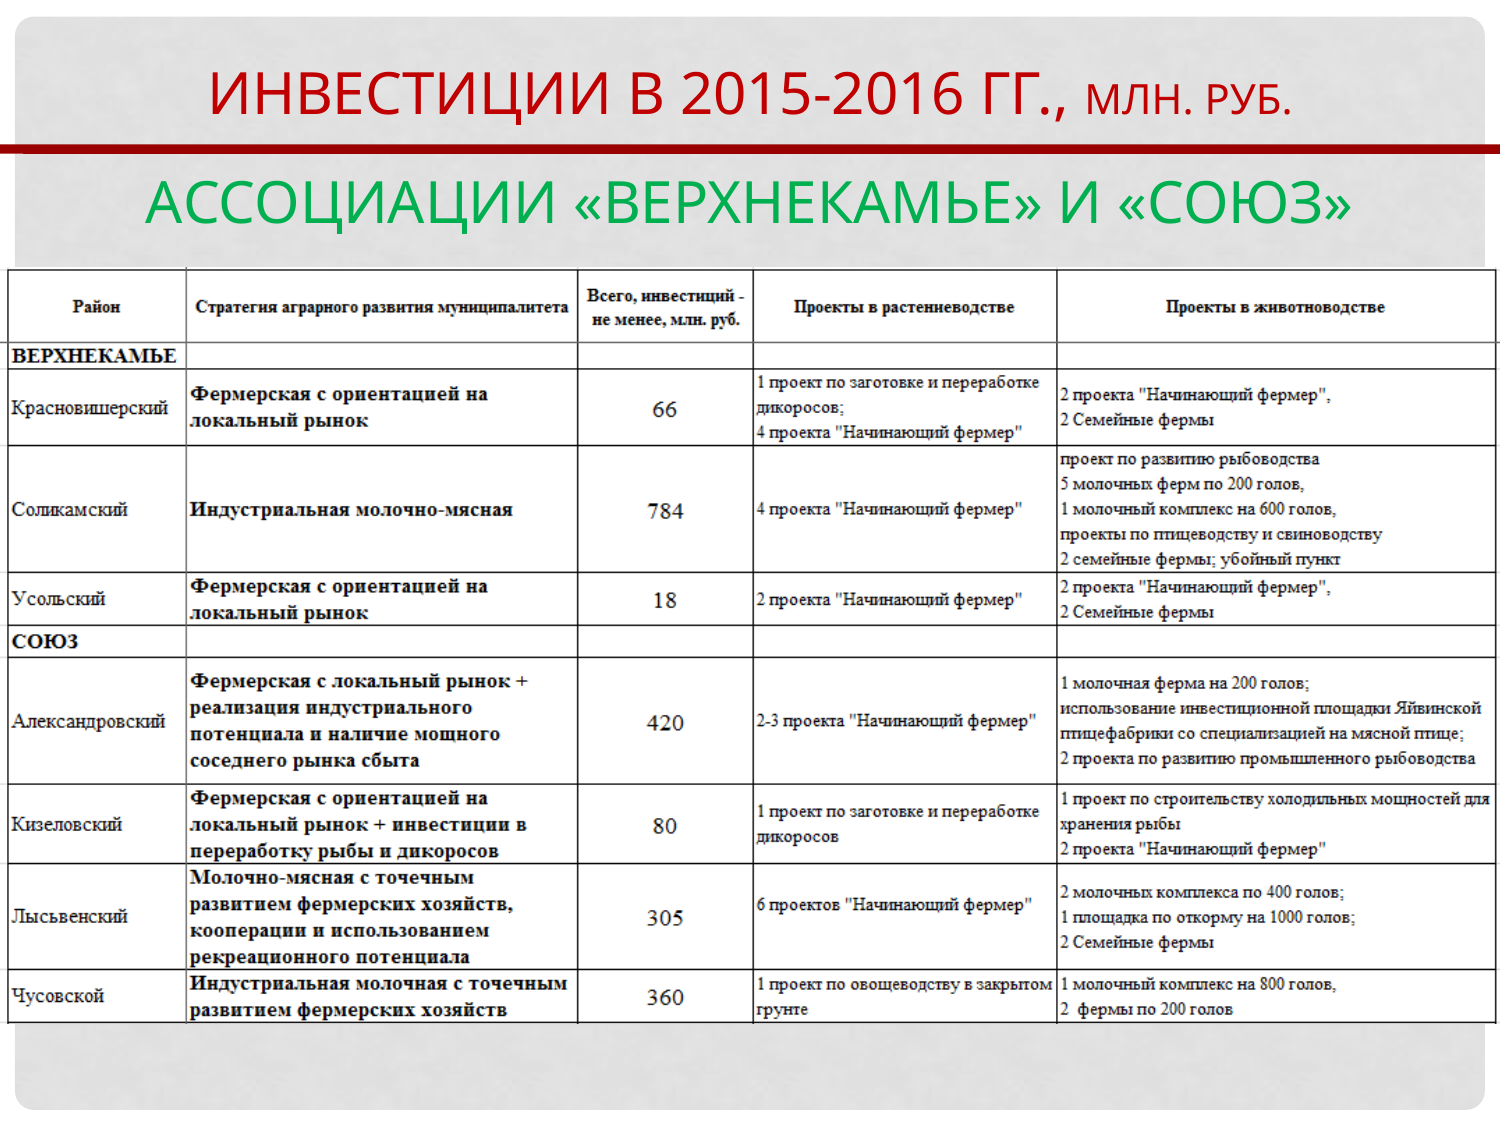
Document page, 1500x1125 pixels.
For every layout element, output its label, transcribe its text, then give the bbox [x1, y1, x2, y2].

picture [0, 266, 1500, 1024]
text_box АССОЦИАЦИИ «ВЕРХНЕКАМЬЕ» и «СОЮЗ» [29, 158, 1471, 266]
text_box Инвестиции в 2015-2016 гг., млн. руб. [29, 150, 1471, 158]
text_box Инвестиции в 2015-2016 гг., млн. руб. [29, 48, 1471, 149]
